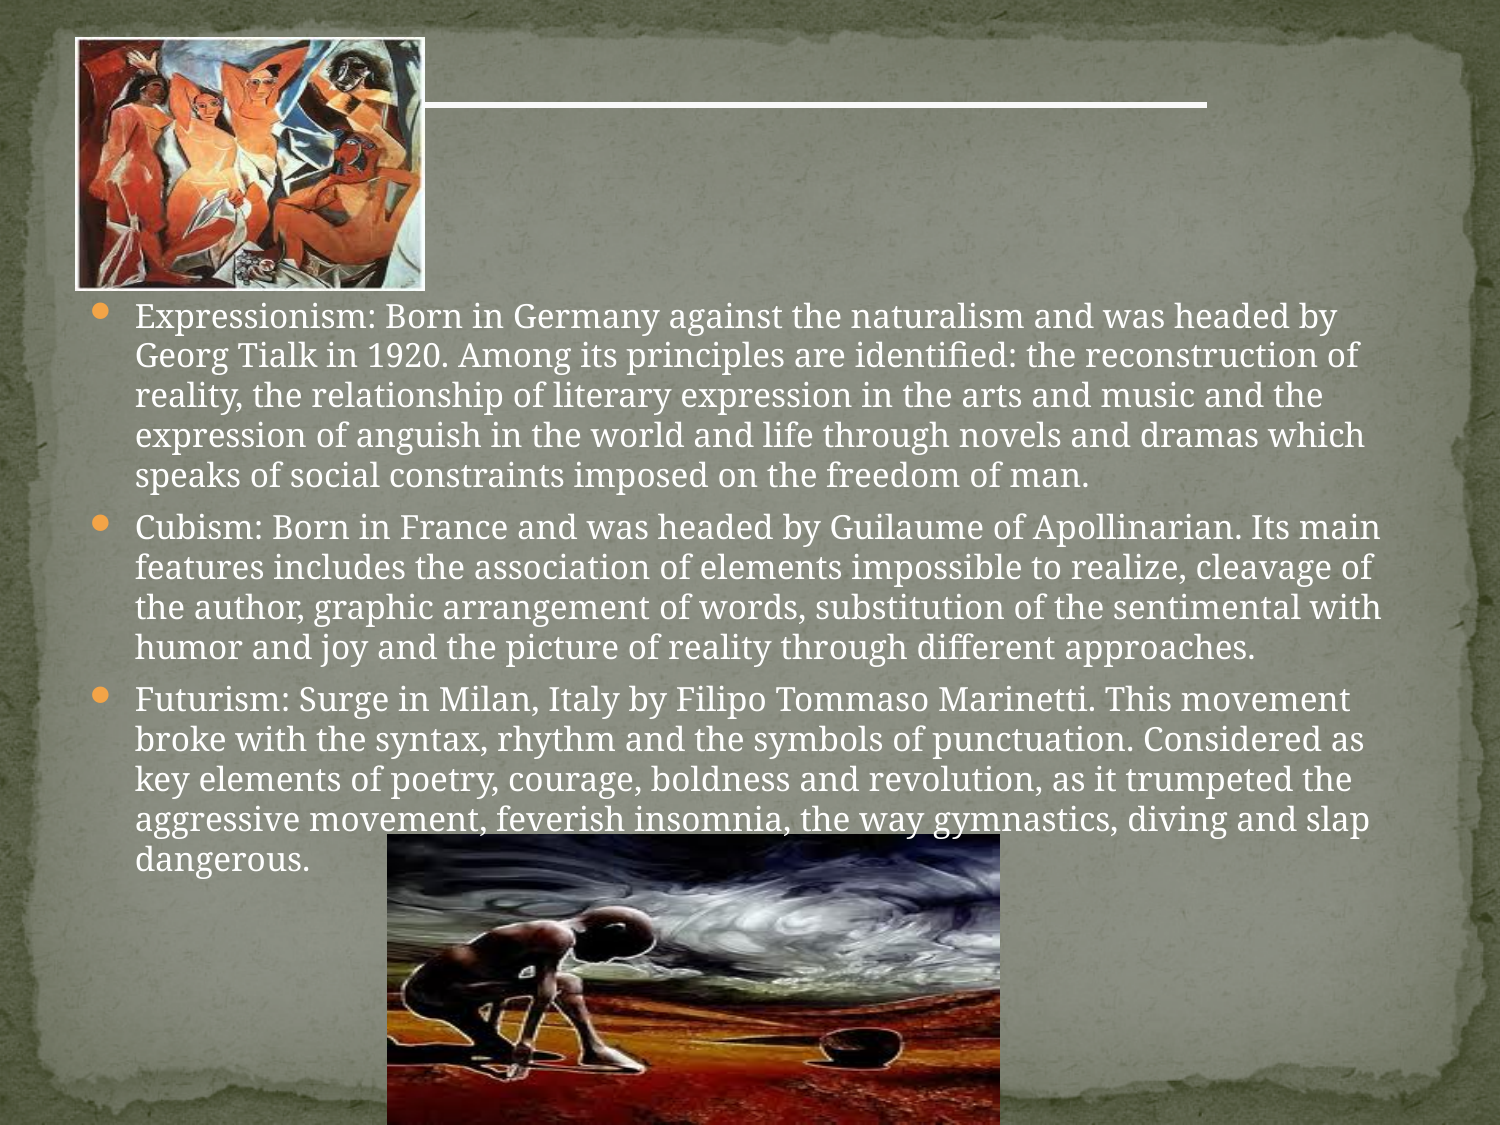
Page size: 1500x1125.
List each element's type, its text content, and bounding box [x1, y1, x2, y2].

list Expressionism: Born in Germany against the naturalism and was headed by Georg Tialk in 1920. Among its principles are identified: the reconstruction of reality, the relationship of literary expression in the arts and music and the expression of anguish in the world and life through novels and dramas which speaks of social constraints imposed on the freedom of man. Cubism: Born in France and was headed by Guilaume of Apollinarian. Its main features includes the association of elements impossible to realize, cleavage of the author, graphic arrangement of words, substitution of the sentimental with humor and joy and the picture of reality through different approaches. Futurism: Surge in Milan, Italy by Filipo Tommaso Marinetti. This movement broke with the syntax, rhythm and the symbols of punctuation. Considered as key elements of poetry, courage, boldness and revolution, as it trumpeted the aggressive movement, feverish insomnia, the way gymnastics, diving and slap dangerous. [75, 287, 1425, 1005]
picture [75, 37, 425, 291]
title “ISMS” [74, 24, 1425, 225]
picture [387, 836, 1001, 1125]
